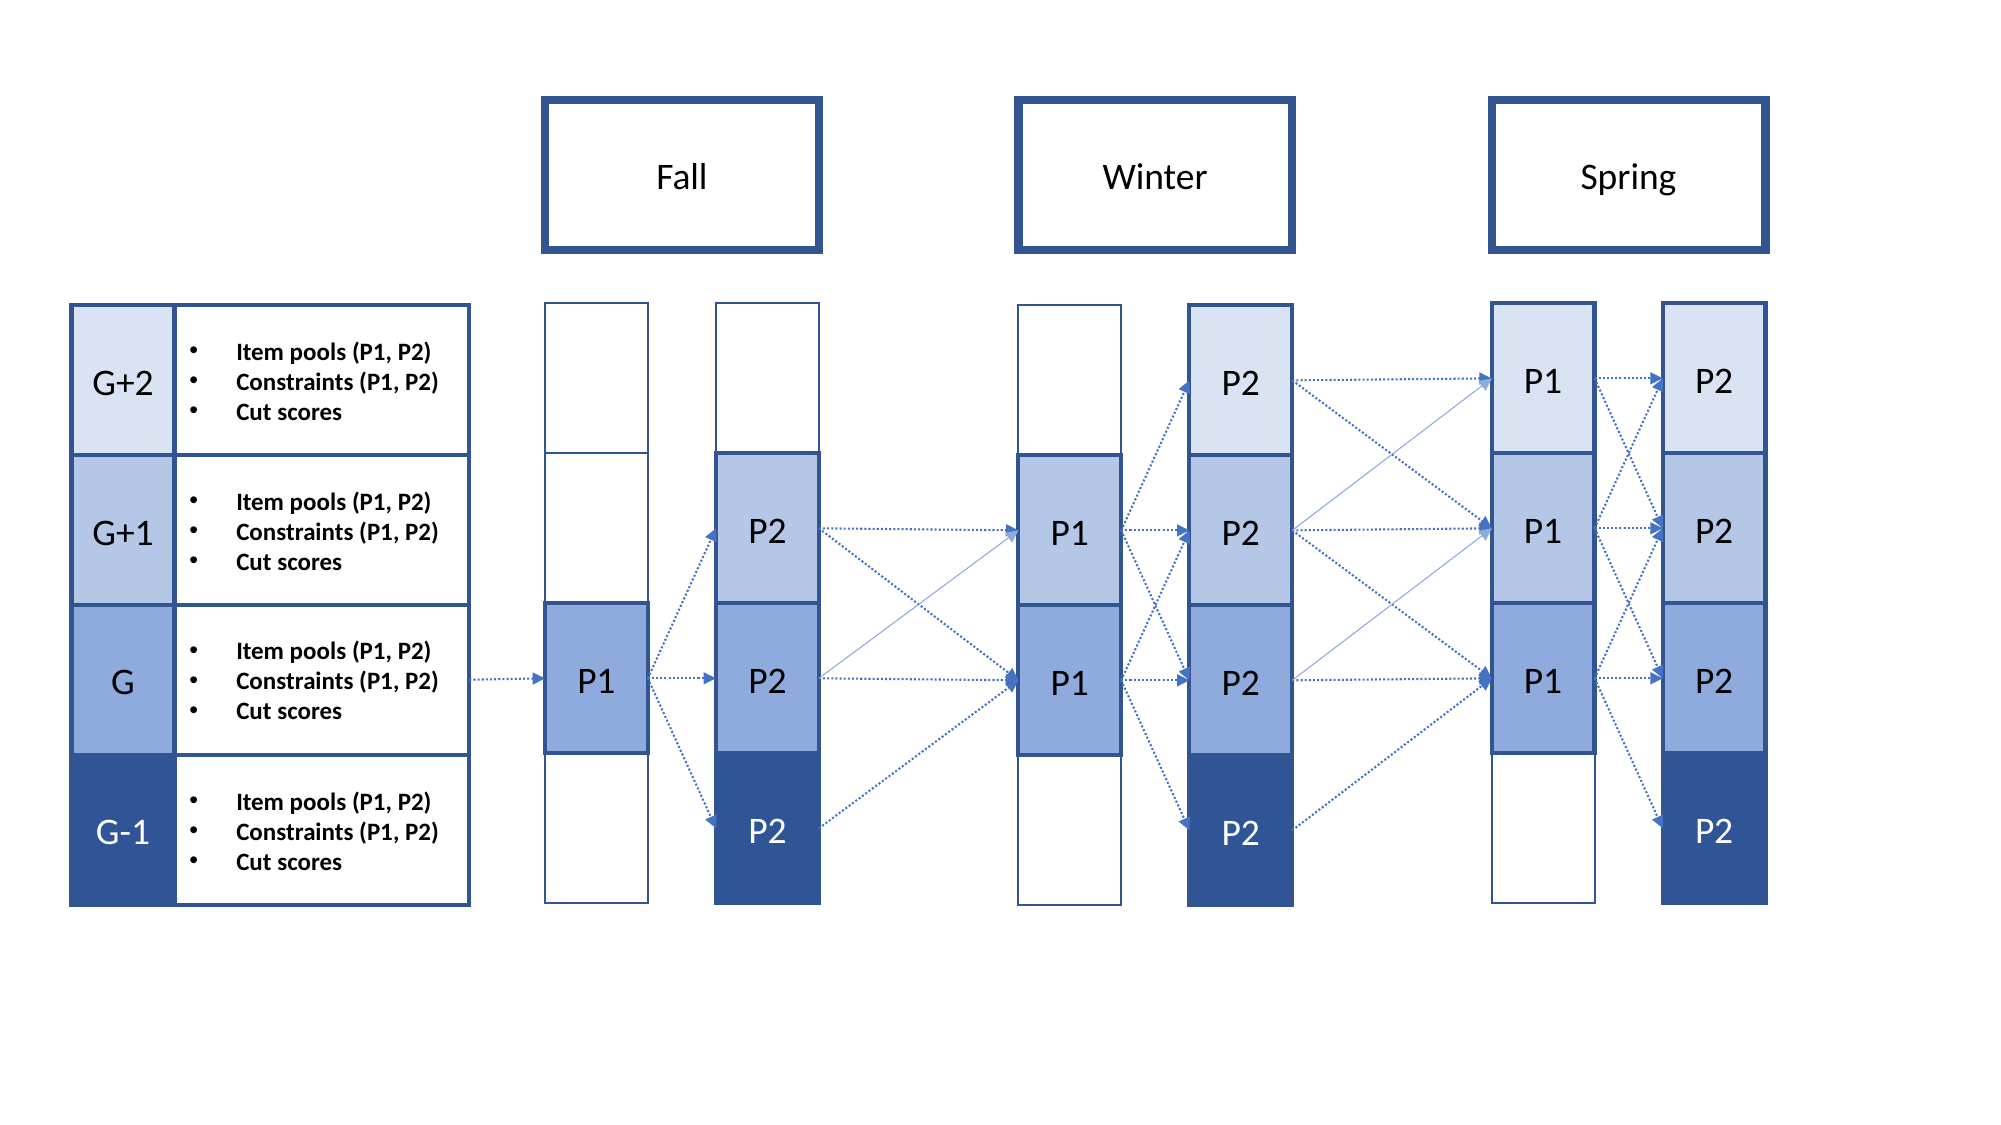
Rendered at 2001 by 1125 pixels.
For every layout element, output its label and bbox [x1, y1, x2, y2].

text_box [71, 99, 1766, 906]
